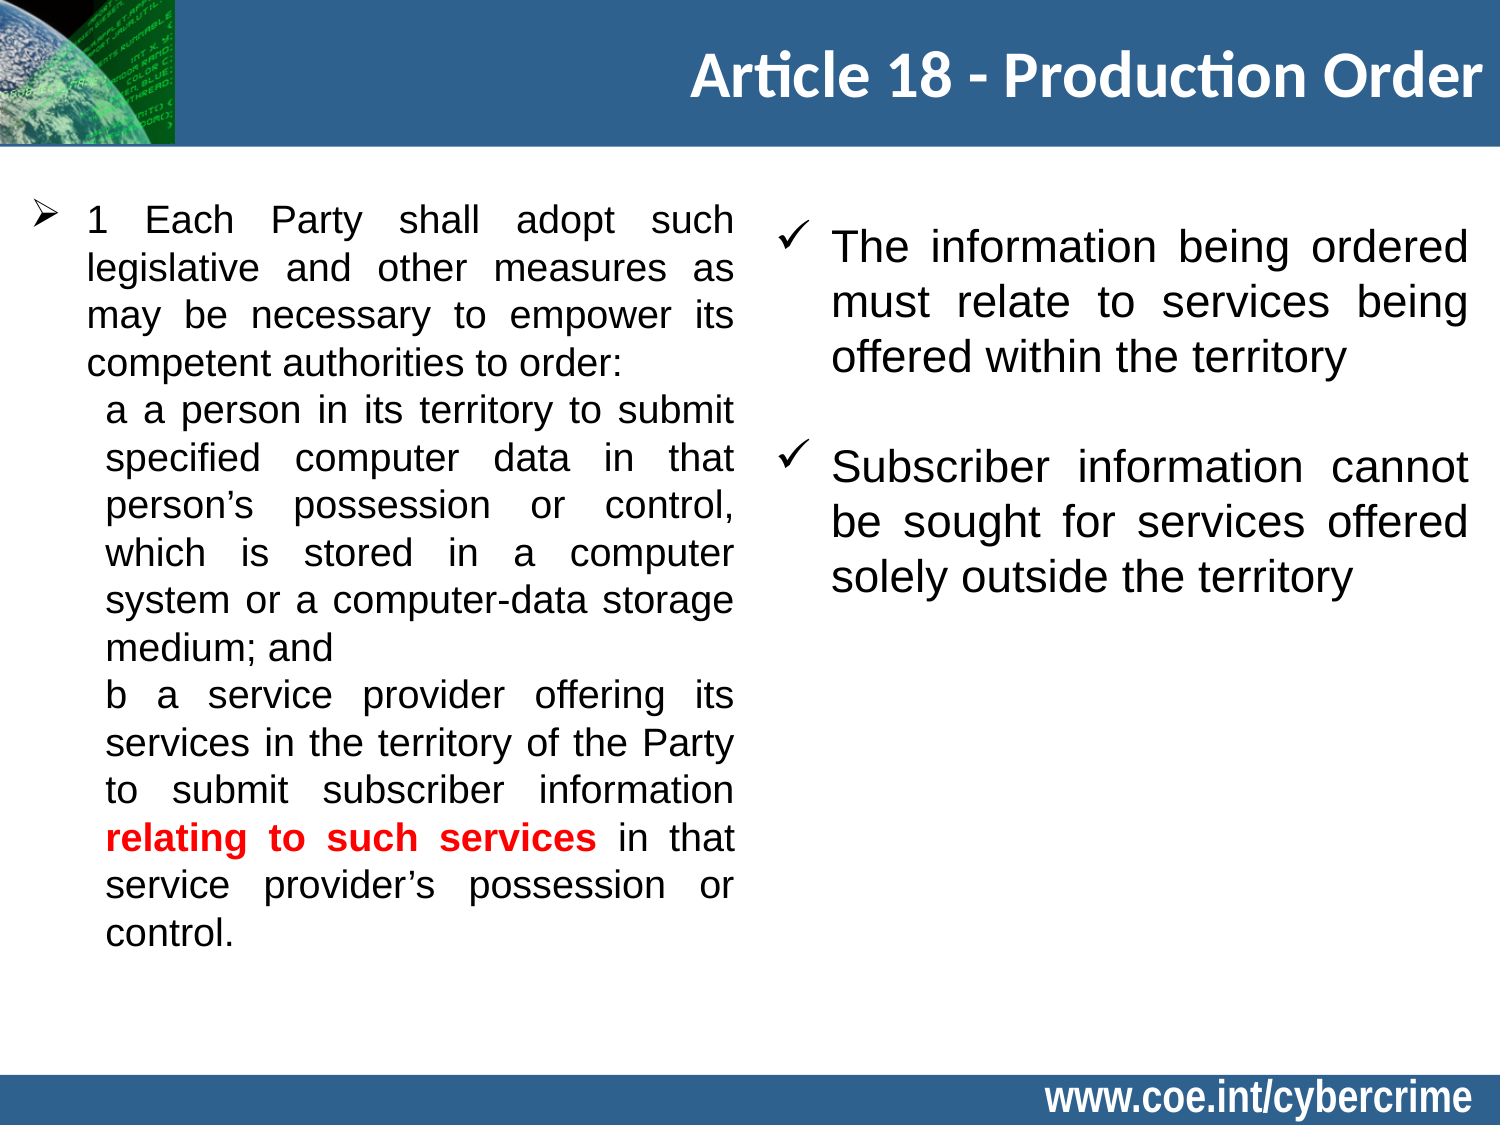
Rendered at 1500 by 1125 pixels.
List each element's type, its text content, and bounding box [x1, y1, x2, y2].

text_box www.coe.int/cybercrime [1030, 1059, 1500, 1125]
picture [0, 0, 175, 144]
text_box 1 Each Party shall adopt such legislative and other measures as may be necessary to empower its competent authorities to order: a a person in its territory to submit specified computer data in that person’s possession or control, which is stored in a computer system or a computer-data storage medium; and b a service provider offering its services in the territory of the Party to submit subscriber information relating to such services in that service provider’s possession or control. [15, 186, 750, 962]
text_box The information being ordered must relate to services being offered within the territory Subscriber information cannot be sought for services offered solely outside the territory [759, 209, 1485, 610]
text_box Article 18 - Production Order [177, 0, 1500, 149]
text_box [0, 1073, 1030, 1125]
